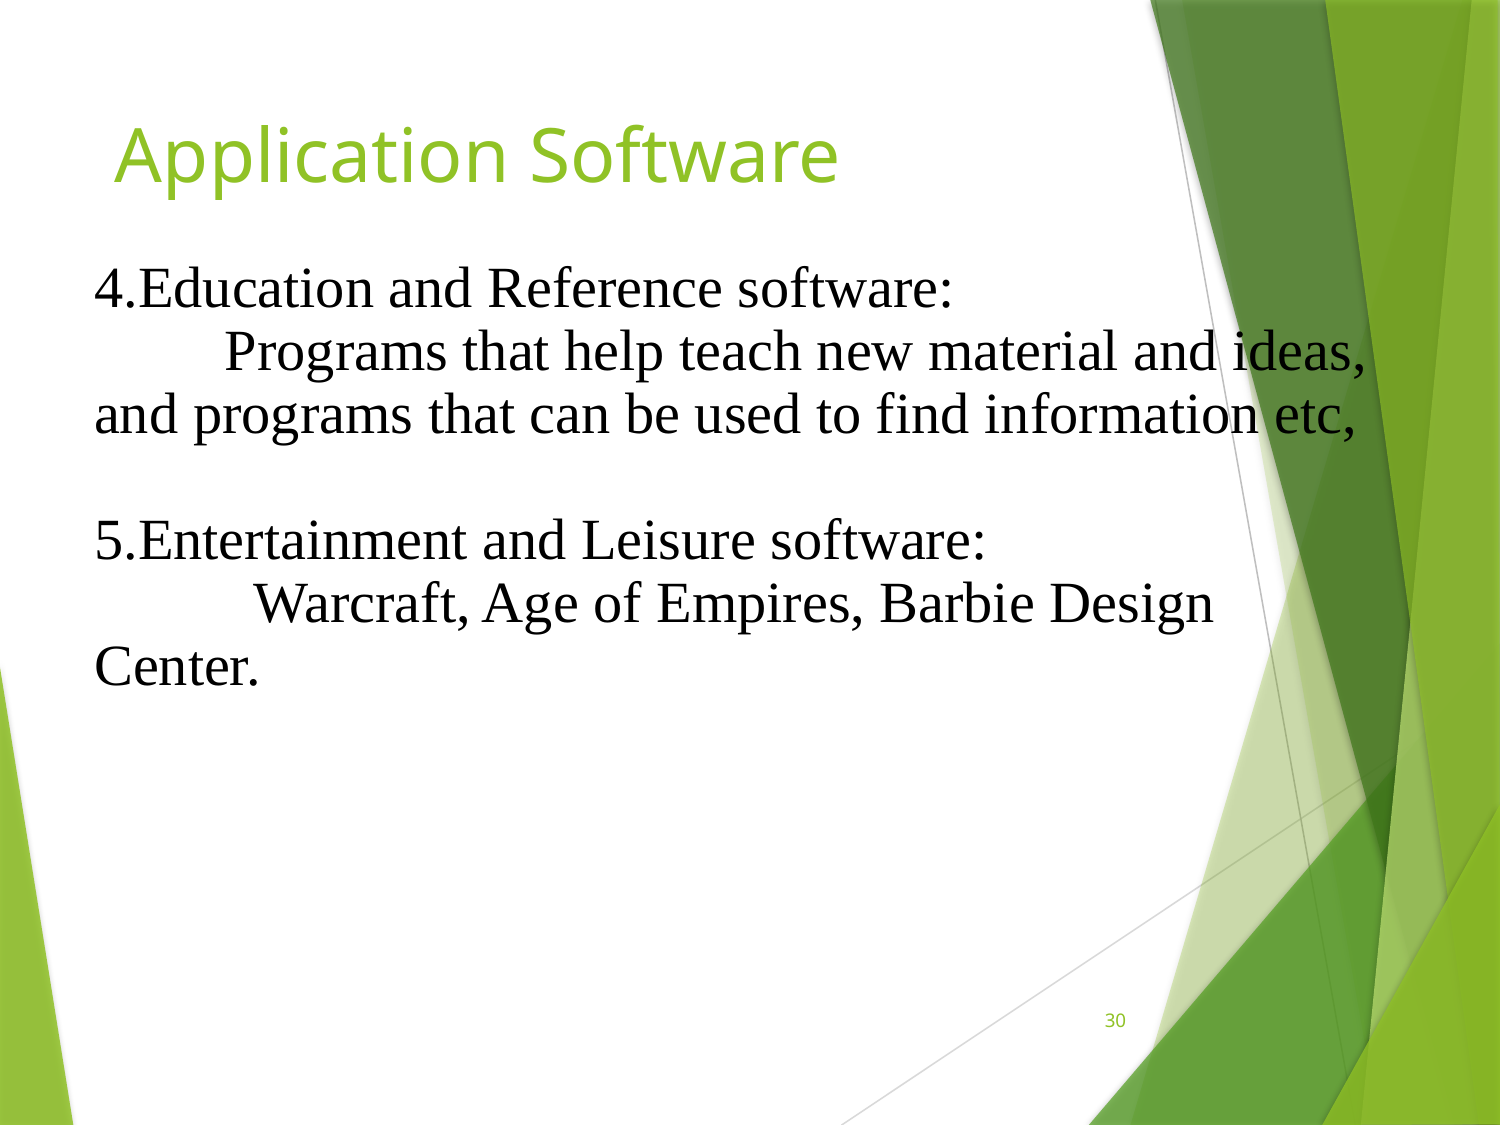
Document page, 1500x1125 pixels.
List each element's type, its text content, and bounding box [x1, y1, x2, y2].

title Application Software [99, 99, 1142, 317]
text_box 4.Education and Reference software: Programs that help teach new material and ideas, and programs that can be used to find information etc, 5.Entertainment and Leisure software: Warcraft, Age of Empires, Barbie Design Center. [79, 249, 1400, 706]
slide_number 30 [1057, 991, 1142, 1051]
